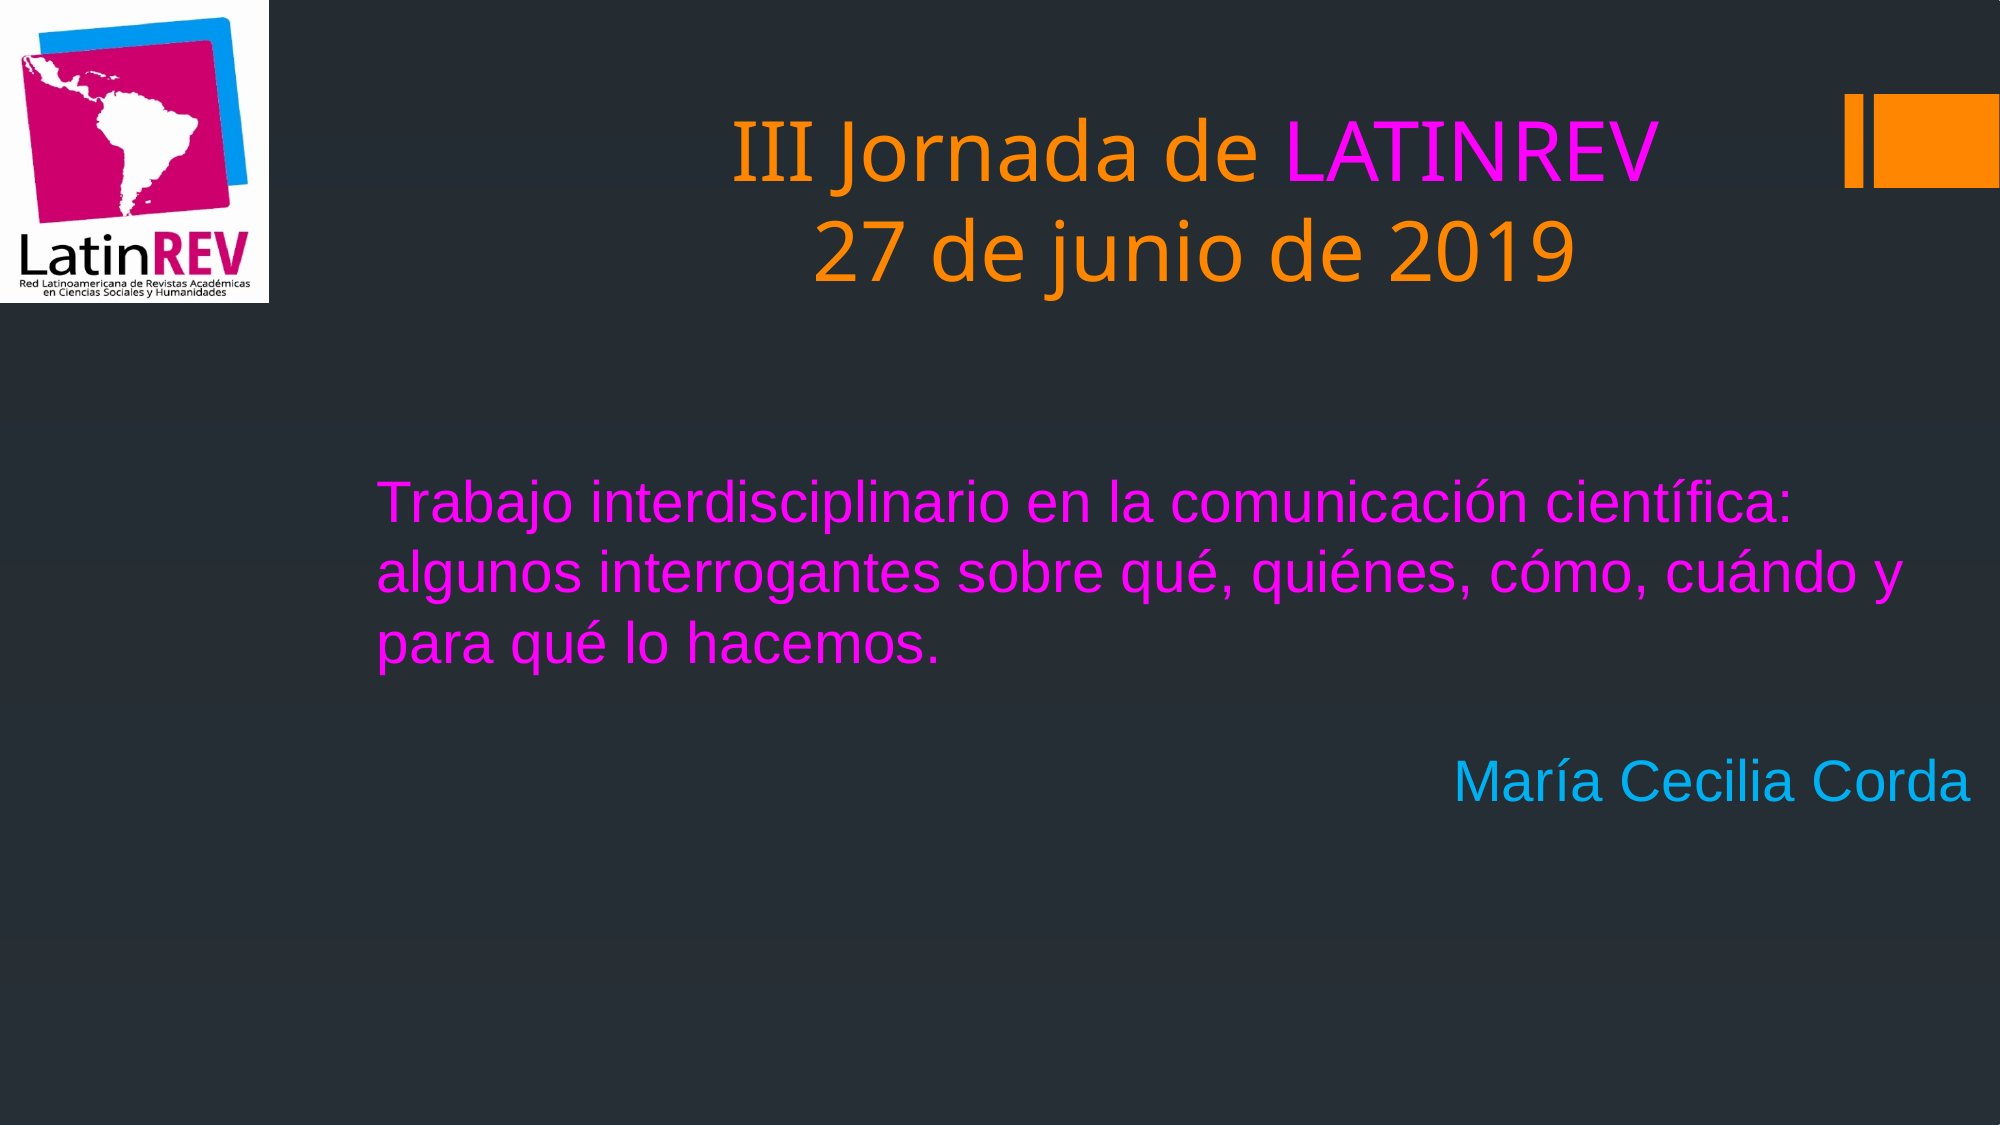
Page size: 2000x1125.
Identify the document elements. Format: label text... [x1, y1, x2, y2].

picture [0, 0, 269, 304]
title III Jornada de LATINREV 27 de junio de 2019 [550, 90, 1840, 307]
subtitle Trabajo interdisciplinario en la comunicación científica: algunos interrogantes sobre qué, quiénes, cómo, cuándo y para qué lo hacemos. María Cecilia Corda [361, 456, 1988, 823]
